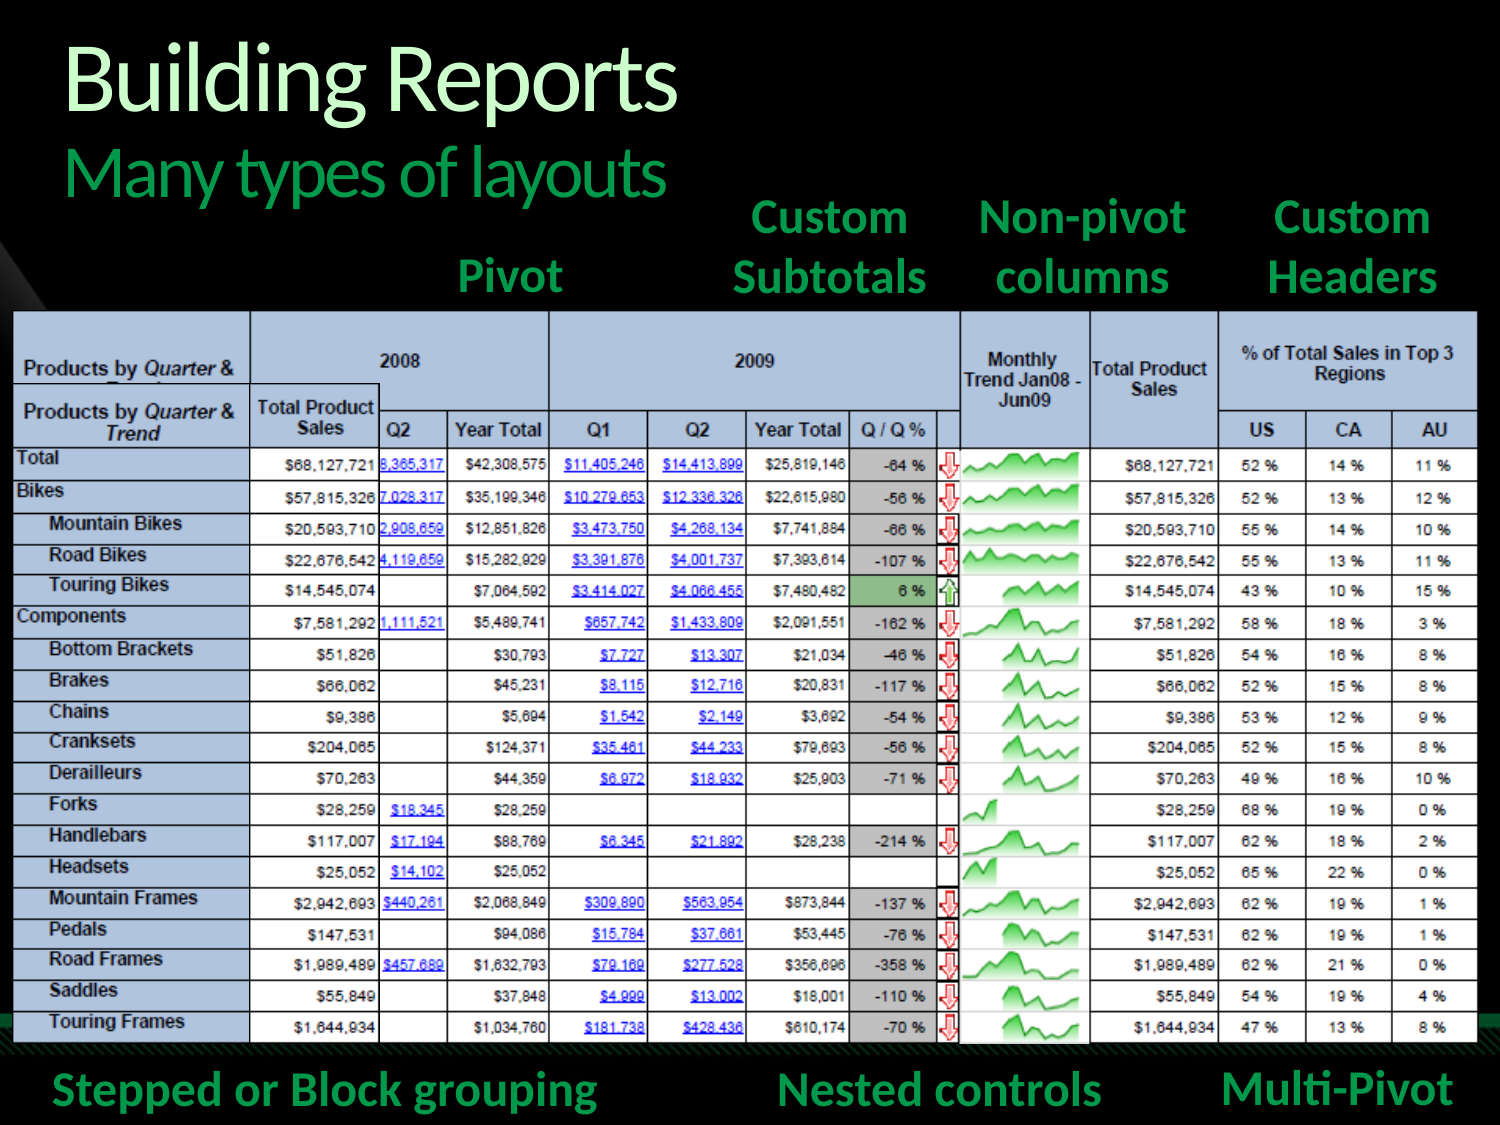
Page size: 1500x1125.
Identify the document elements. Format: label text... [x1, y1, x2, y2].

text_box Nested controls [724, 1056, 1155, 1124]
title Building Reports Many types of layouts [62, 24, 1438, 216]
text_box Custom Headers [1252, 176, 1453, 310]
text_box Custom Subtotals [717, 216, 943, 308]
text_box Stepped or Block grouping [0, 1049, 663, 1124]
text_box Non-pivot columns [963, 216, 1202, 309]
text_box Multi-Pivot [1187, 1048, 1488, 1123]
picture [0, 0, 1500, 1125]
text_box Pivot [442, 235, 579, 308]
